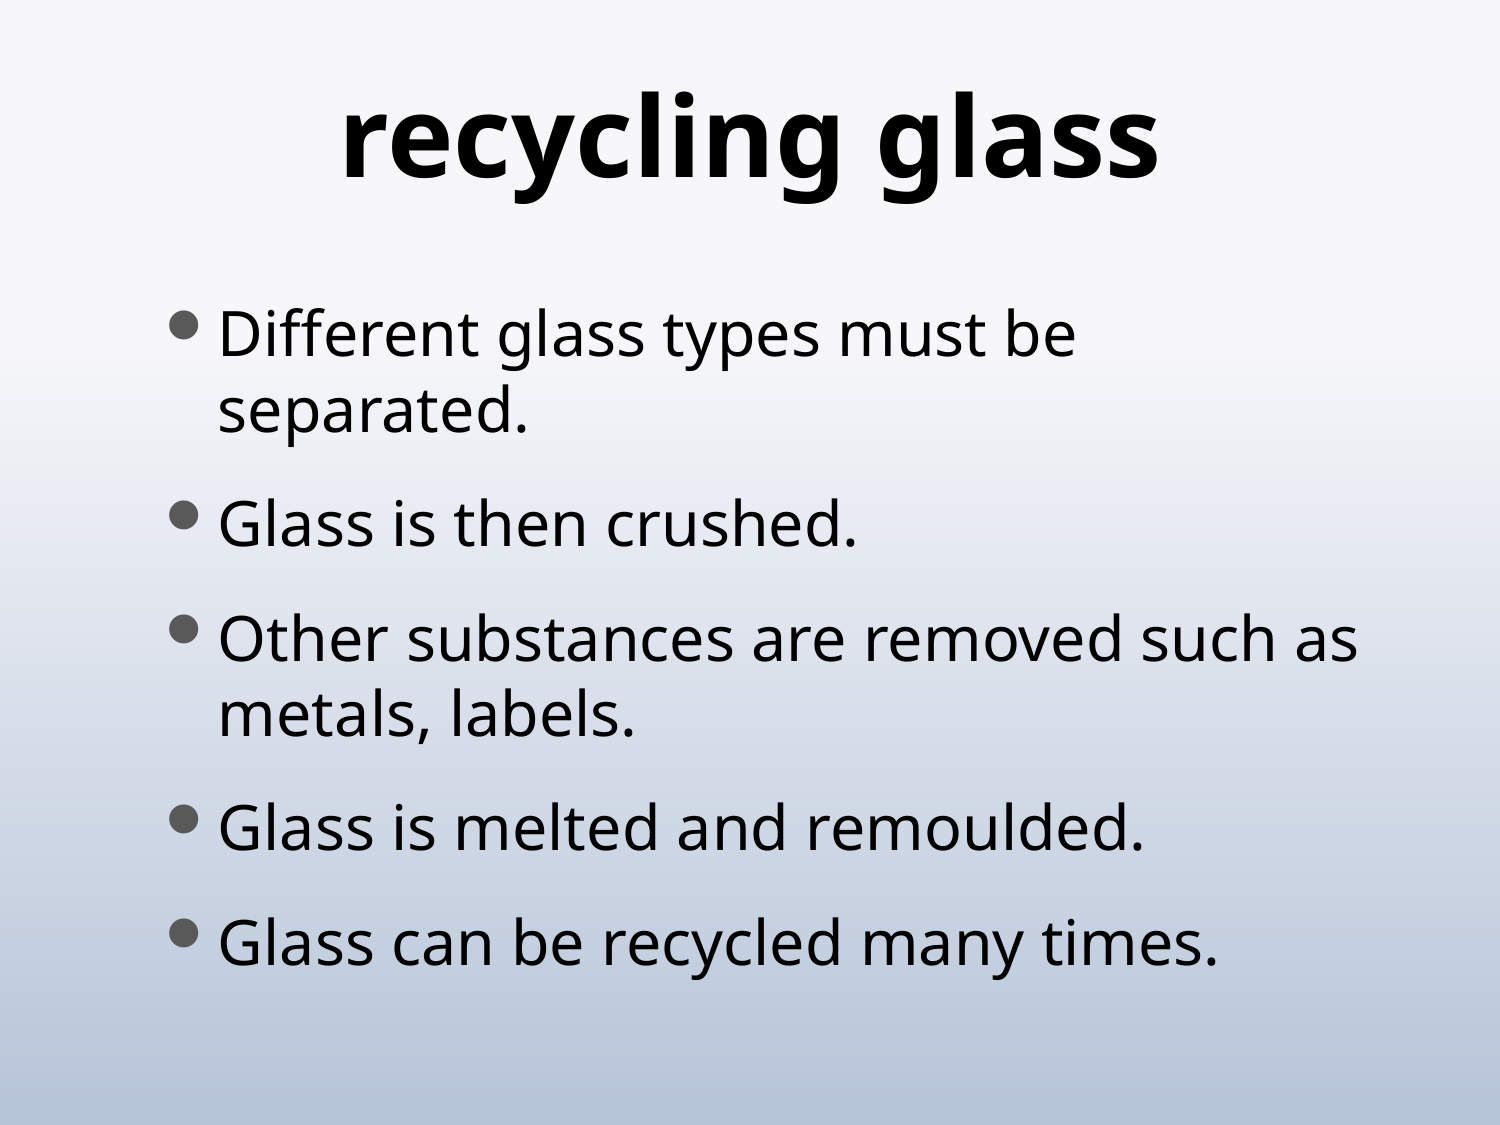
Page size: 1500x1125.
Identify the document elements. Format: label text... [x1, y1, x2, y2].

list Different glass types must be separated. Glass is then crushed. Other substances are removed such as metals, labels. Glass is melted and remoulded. Glass can be recycled many times. [150, 286, 1385, 989]
title recycling glass [150, 37, 1350, 245]
